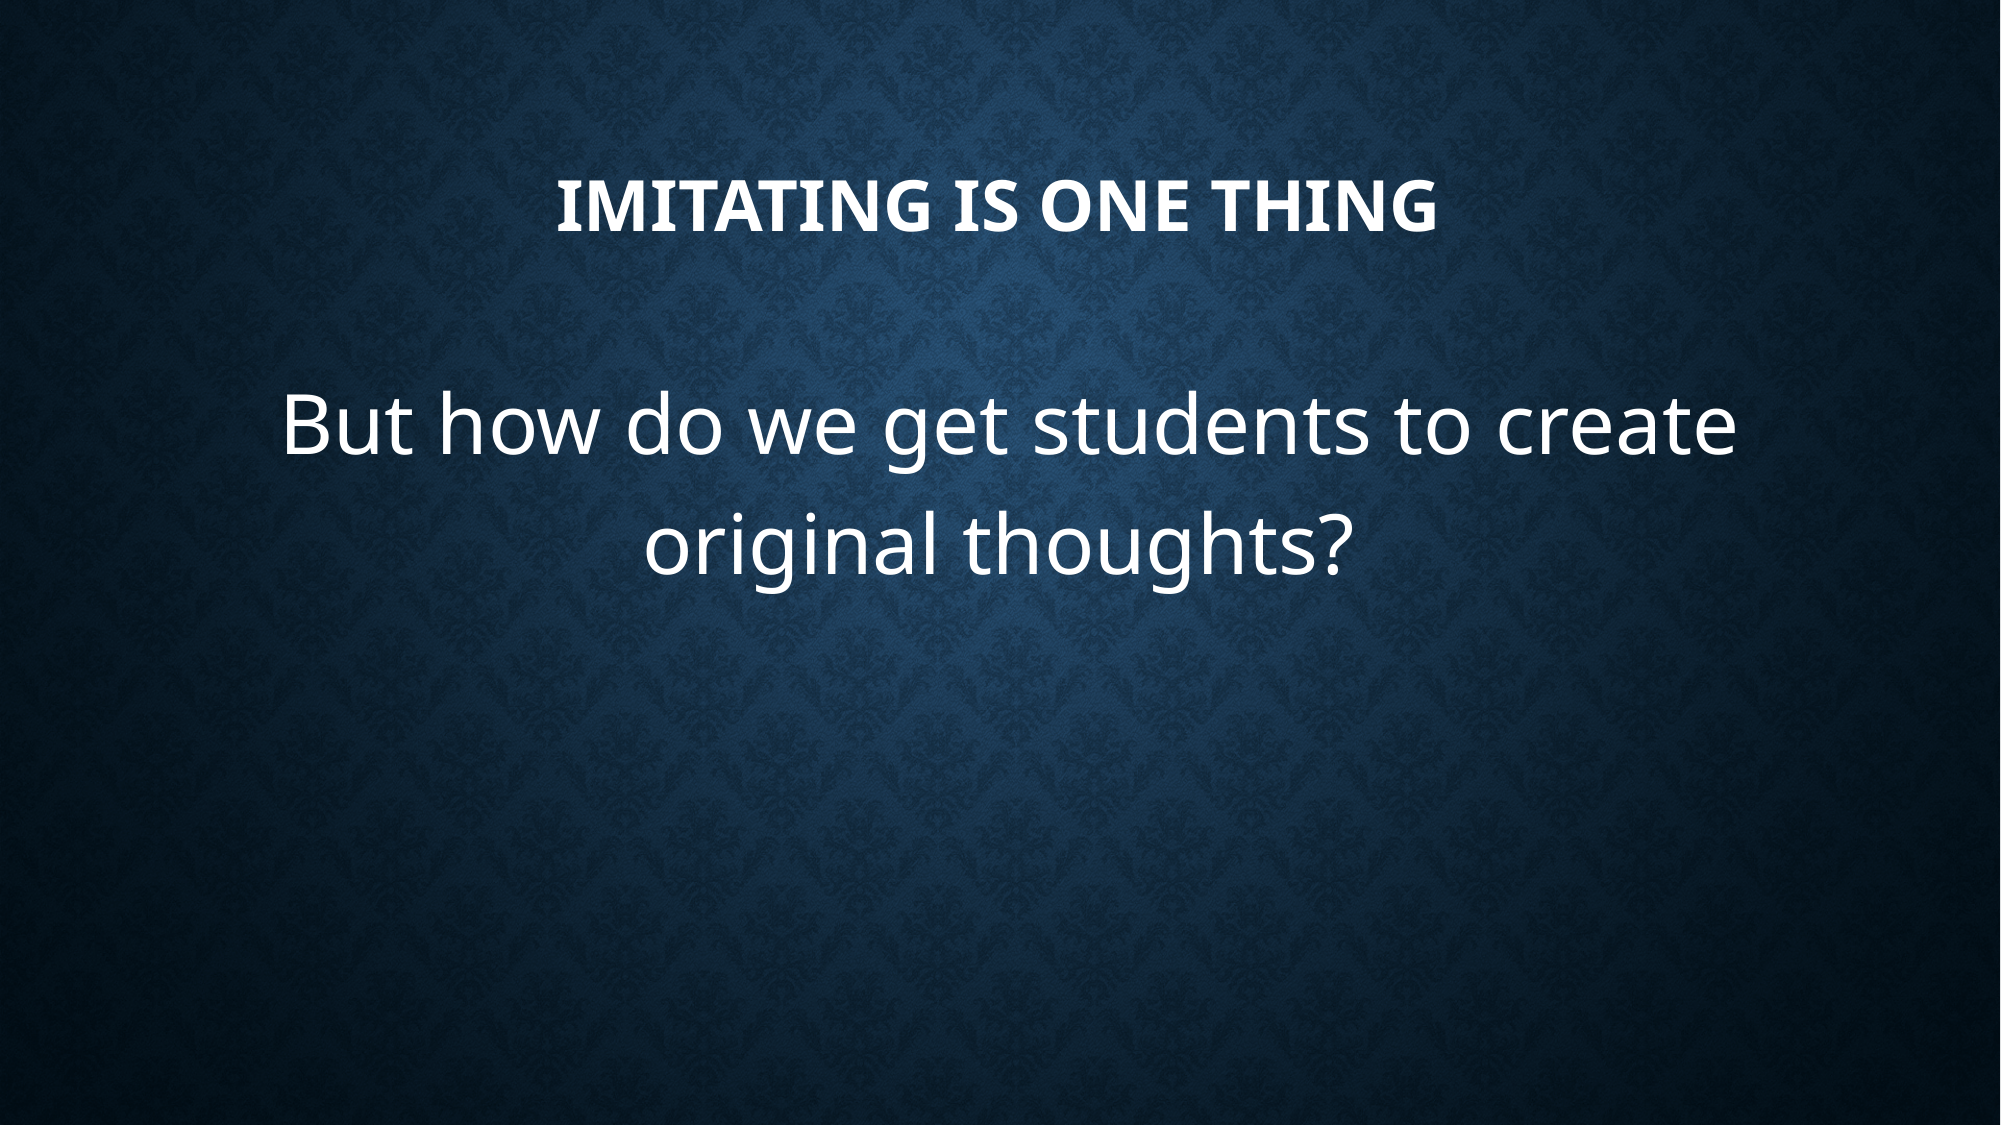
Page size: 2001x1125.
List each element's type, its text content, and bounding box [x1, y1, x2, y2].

list But how do we get students to create original thoughts? [149, 343, 1849, 950]
title Imitating Is one thing [149, 99, 1849, 318]
